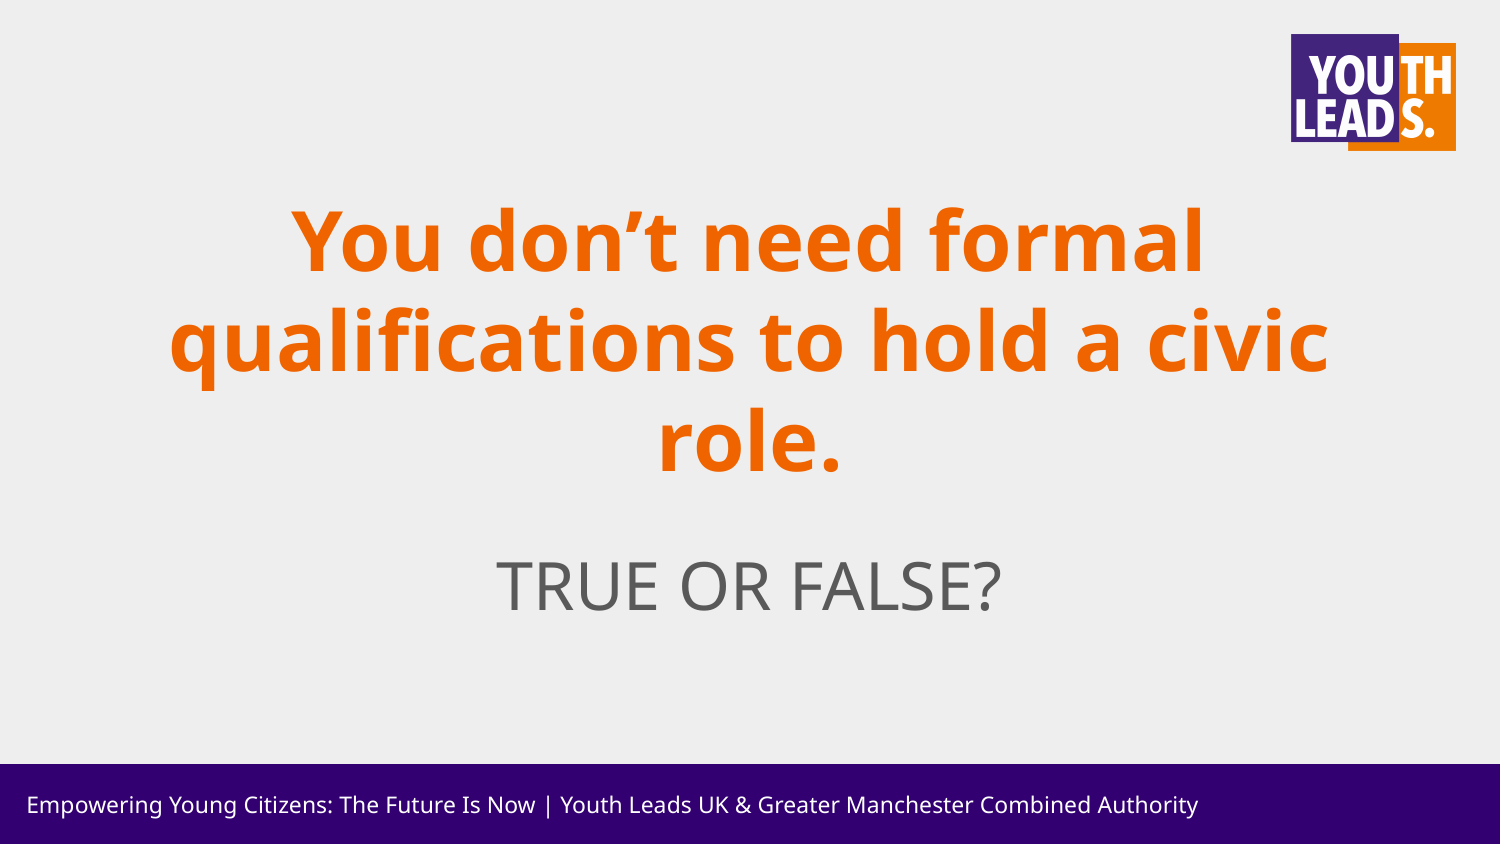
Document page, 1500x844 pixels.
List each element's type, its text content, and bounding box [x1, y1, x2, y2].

title You don’t need formal qualifications to hold a civic role. [51, 181, 1449, 504]
picture [1291, 34, 1456, 151]
list TRUE OR FALSE? [51, 517, 1449, 731]
